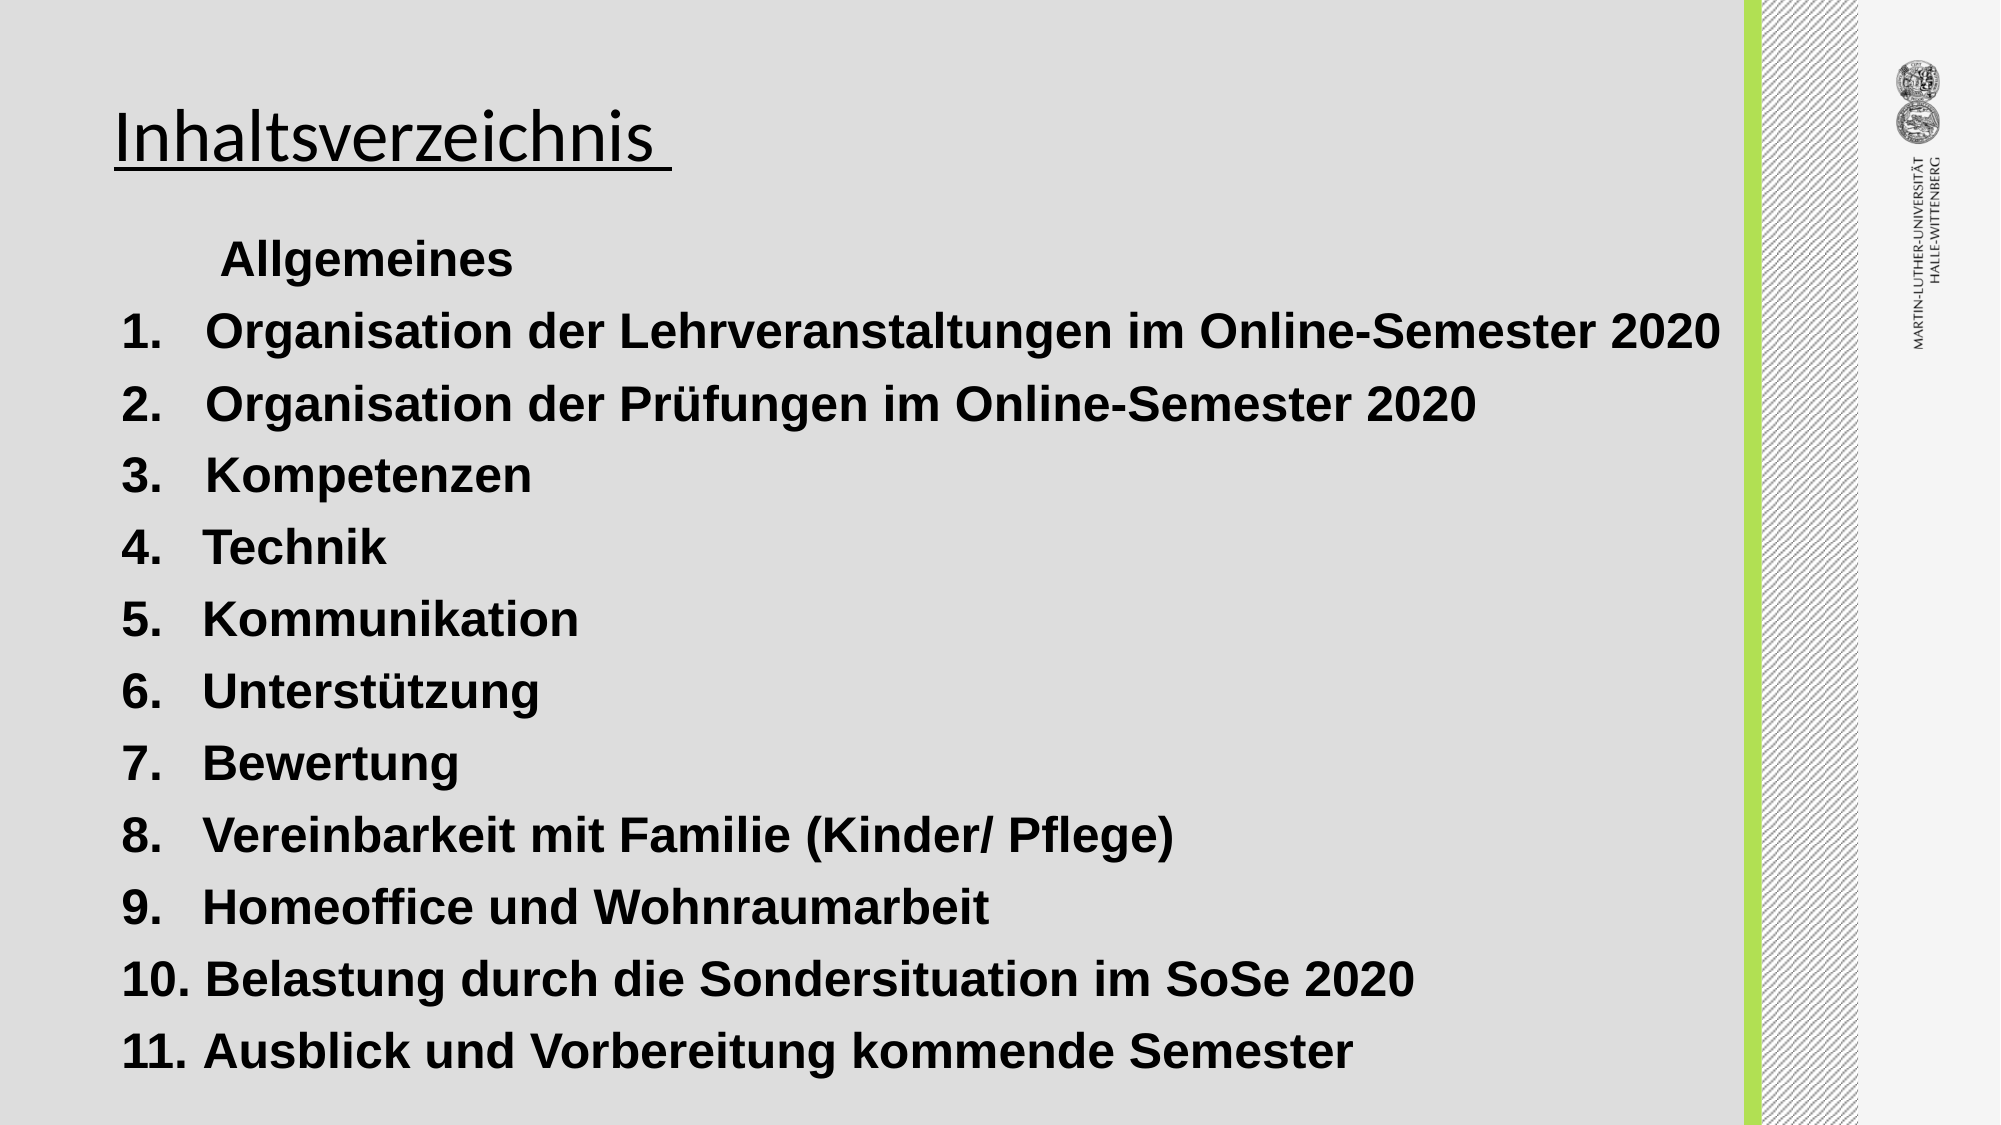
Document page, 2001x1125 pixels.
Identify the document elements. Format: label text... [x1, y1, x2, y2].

picture [1897, 61, 1939, 349]
title Inhaltsverzeichnis [113, 59, 1709, 179]
picture [1762, 0, 1859, 1125]
text_box Allgemeines Organisation der Lehrveranstaltungen im Online-Semester 2020 Organisation der Prüfungen im Online-Semester 2020 Kompetenzen Technik Kommunikation Unterstützung Bewertung Vereinbarkeit mit Familie (Kinder/ Pflege) Homeoffice und Wohnraumarbeit Belastung durch die Sondersituation im SoSe 2020 Ausblick und Vorbereitung kommende Semester [114, 207, 1748, 1087]
